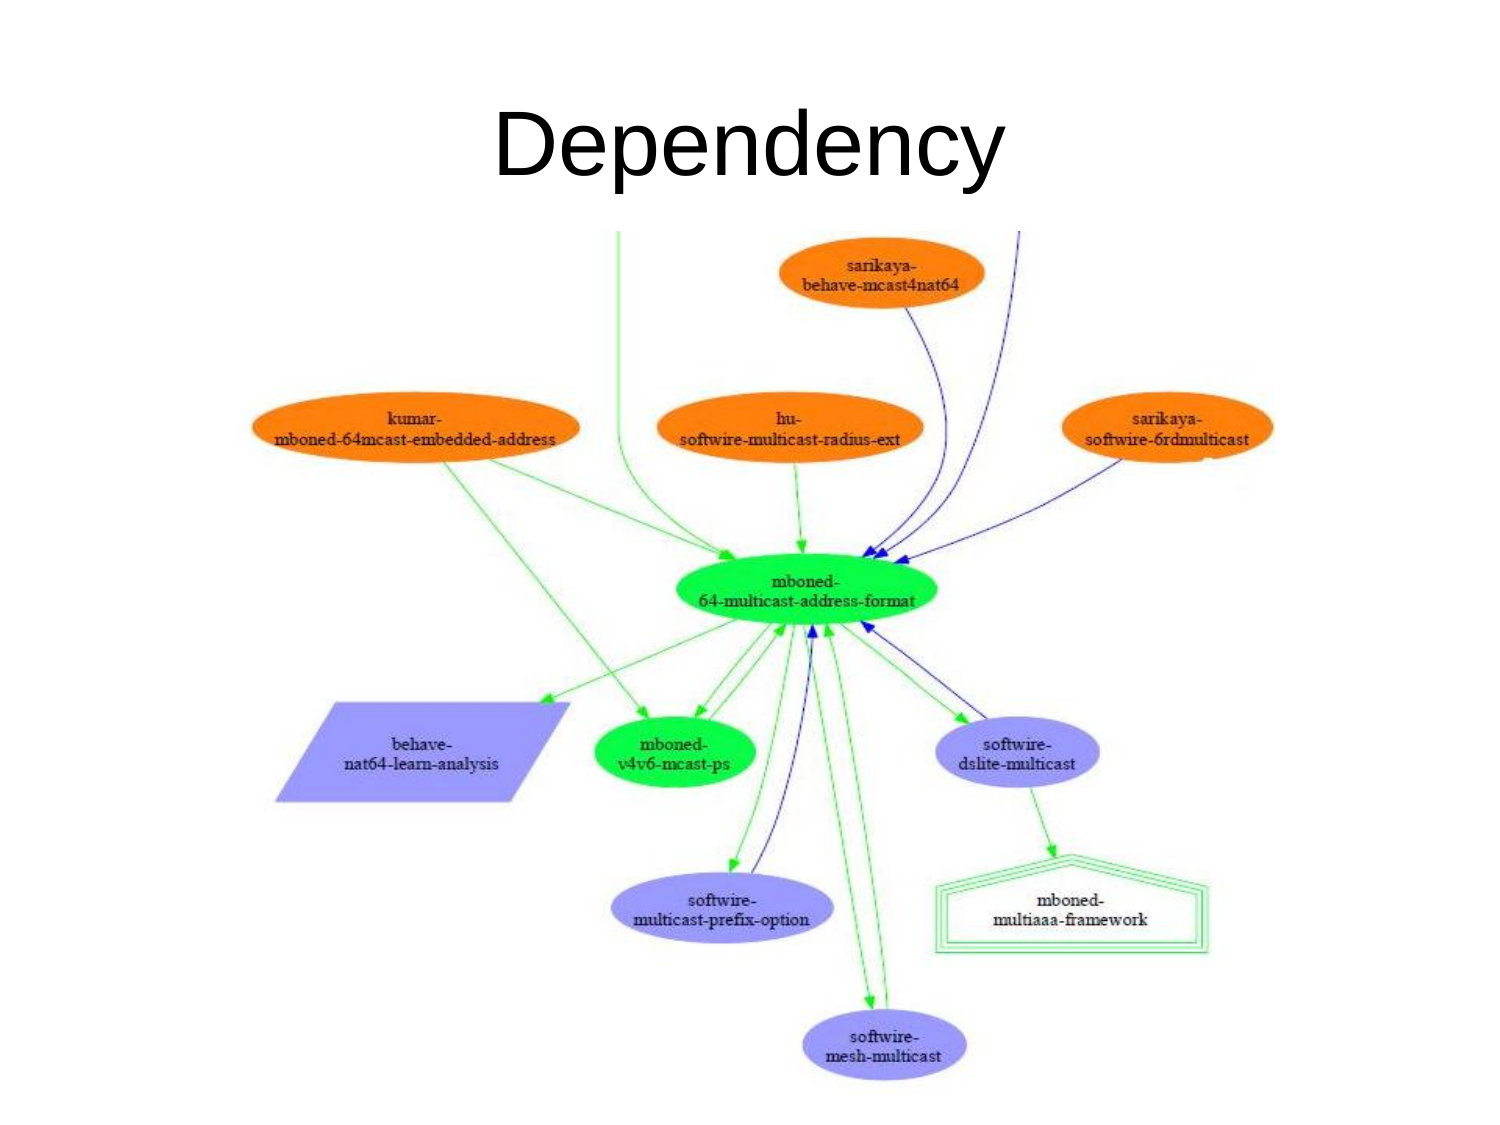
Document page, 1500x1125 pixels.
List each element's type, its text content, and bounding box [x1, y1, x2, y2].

title Dependency [74, 44, 1426, 233]
picture [224, 231, 1276, 1095]
